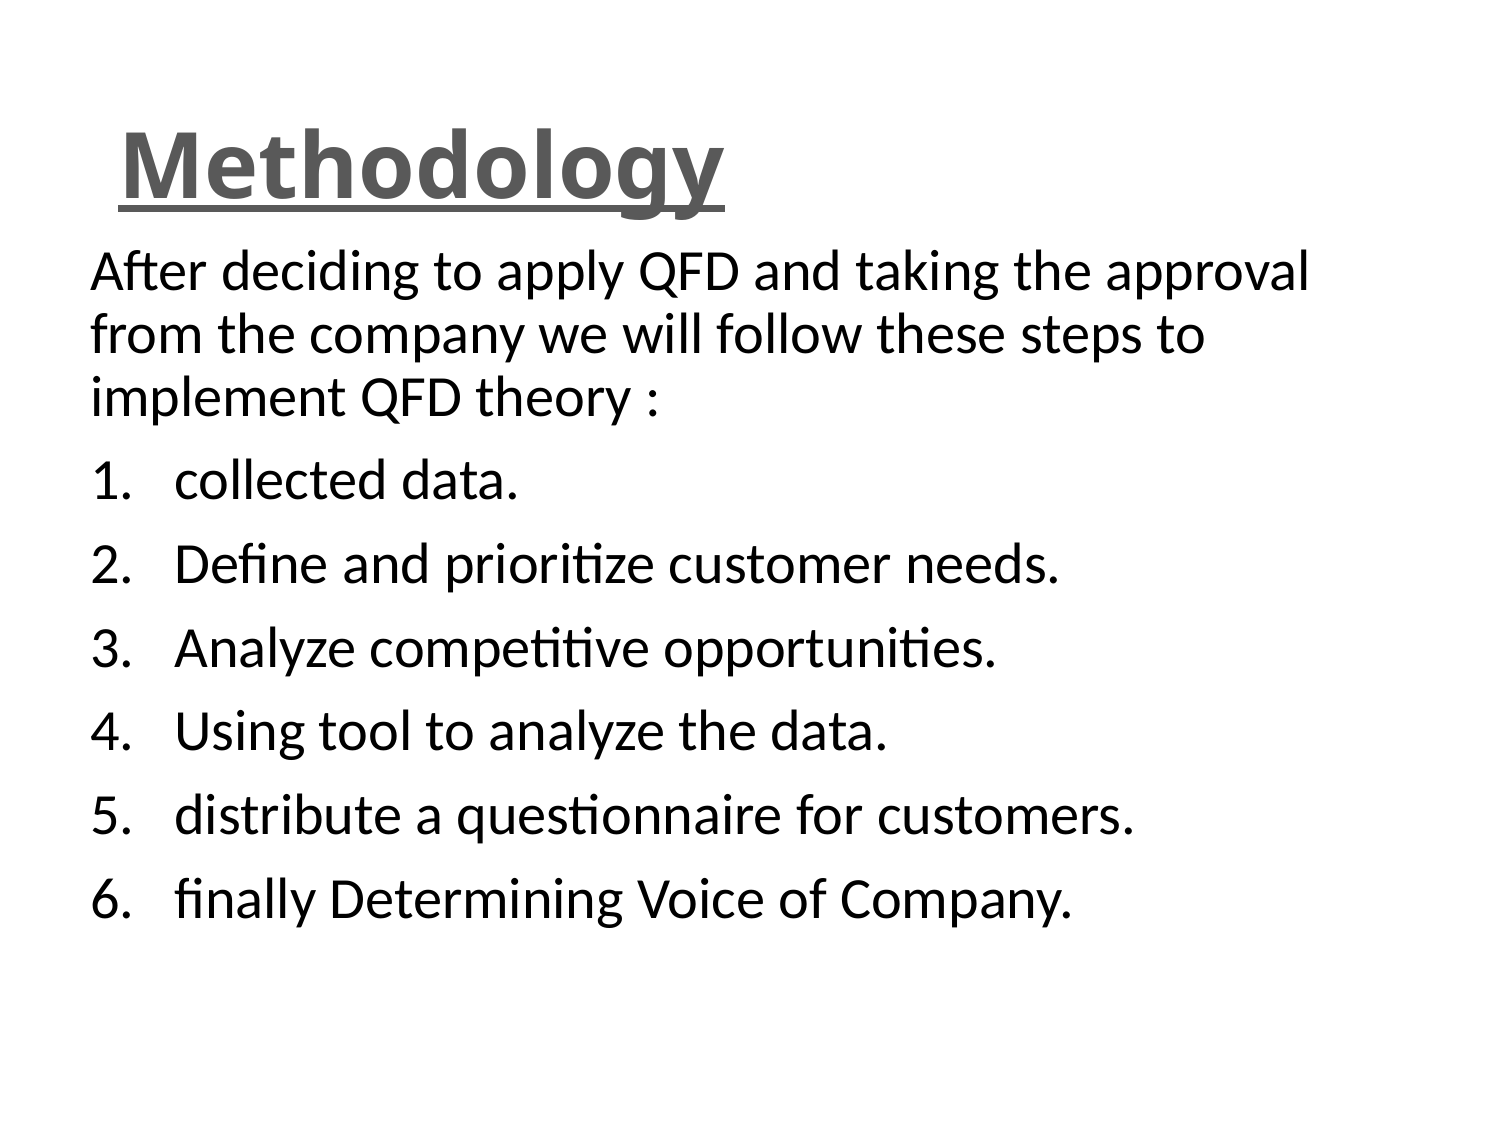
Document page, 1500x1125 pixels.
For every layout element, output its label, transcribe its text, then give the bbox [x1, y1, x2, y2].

list After deciding to apply QFD and taking the approval from the company we will follow these steps to implement QFD theory : collected data. Define and prioritize customer needs. Analyze competitive opportunities. Using tool to analyze the data. distribute a questionnaire for customers. finally Determining Voice of Company. [75, 232, 1425, 1038]
title Methodology [103, 59, 1397, 232]
